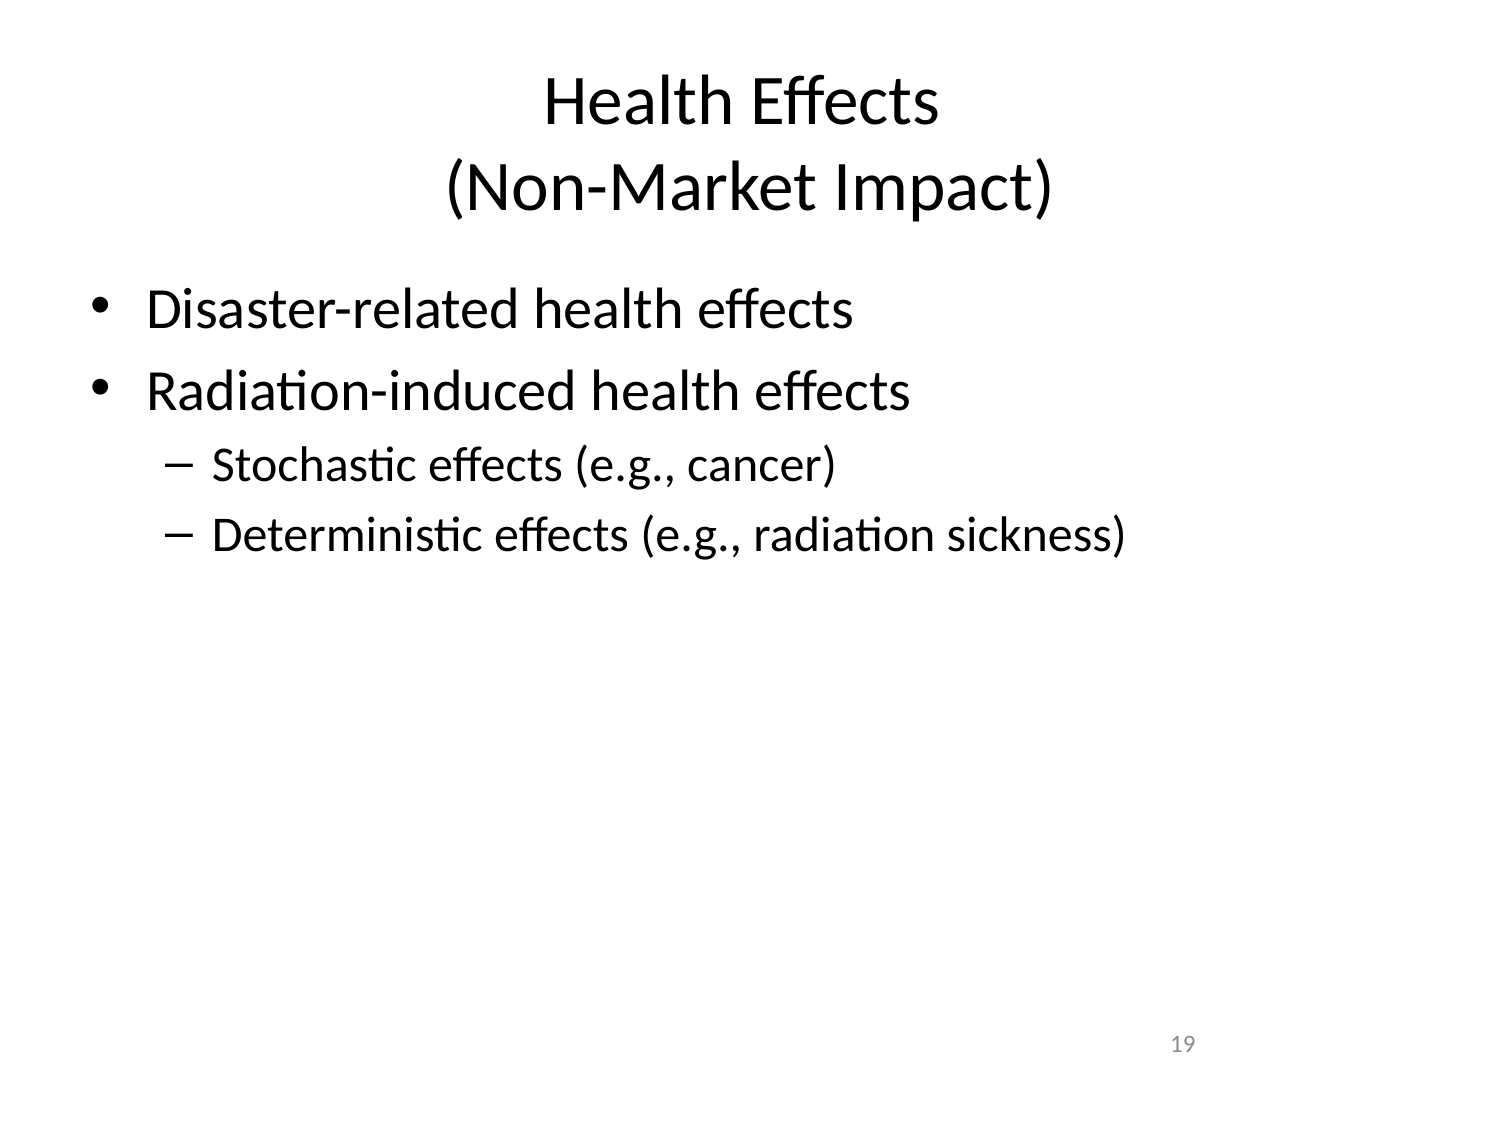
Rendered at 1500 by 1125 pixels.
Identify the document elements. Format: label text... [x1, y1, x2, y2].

list Disaster-related health effects Radiation-induced health effects Stochastic effects (e.g., cancer) Deterministic effects (e.g., radiation sickness) [75, 262, 1425, 1005]
slide_number 19 [1030, 1012, 1211, 1073]
title Health Effects (Non-Market Impact) [75, 45, 1425, 233]
